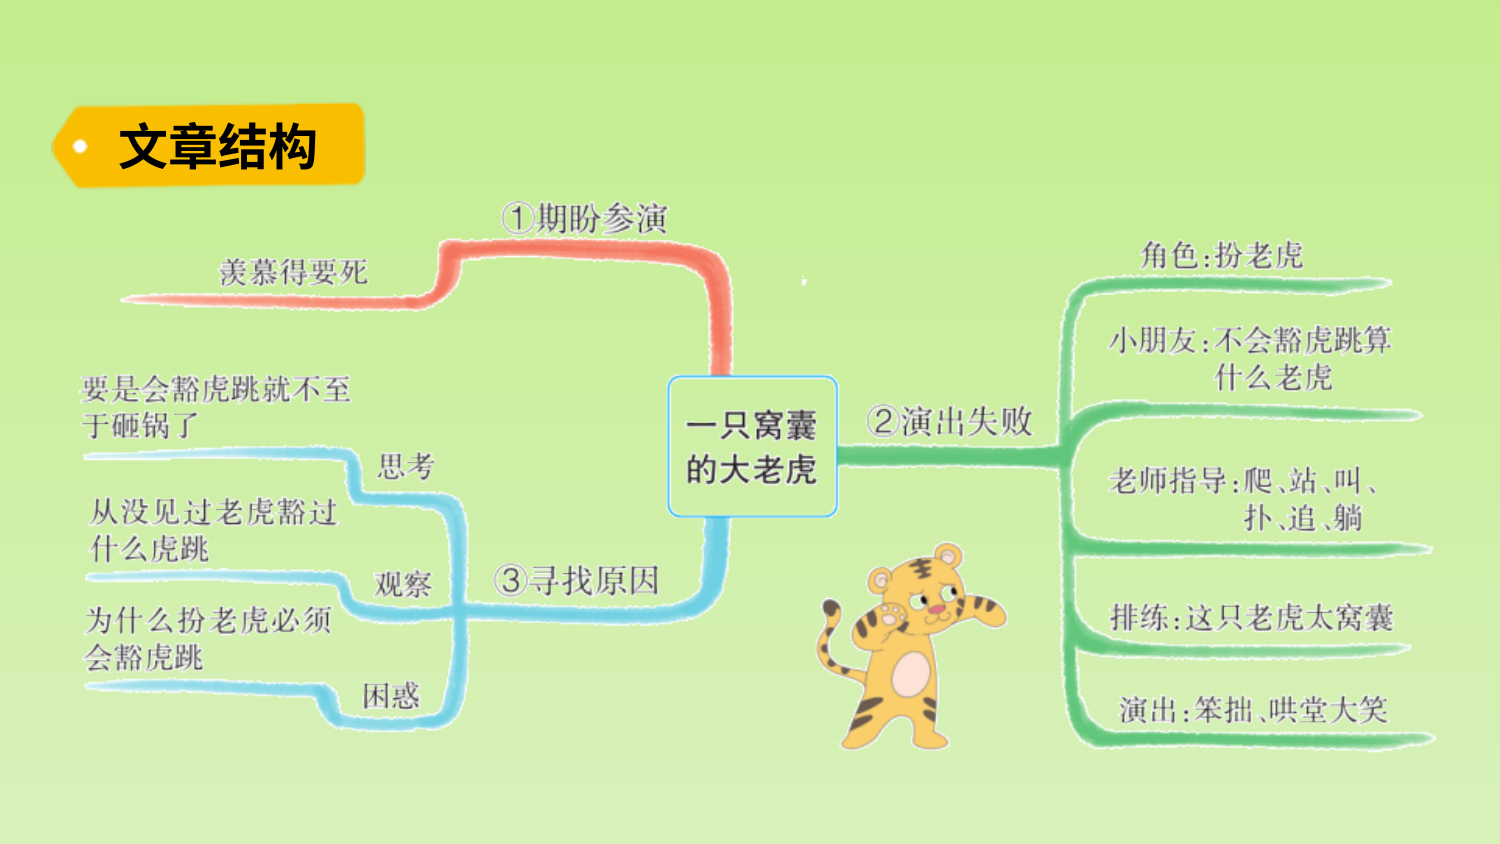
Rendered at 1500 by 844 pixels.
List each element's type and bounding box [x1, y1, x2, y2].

picture [38, 97, 1441, 776]
